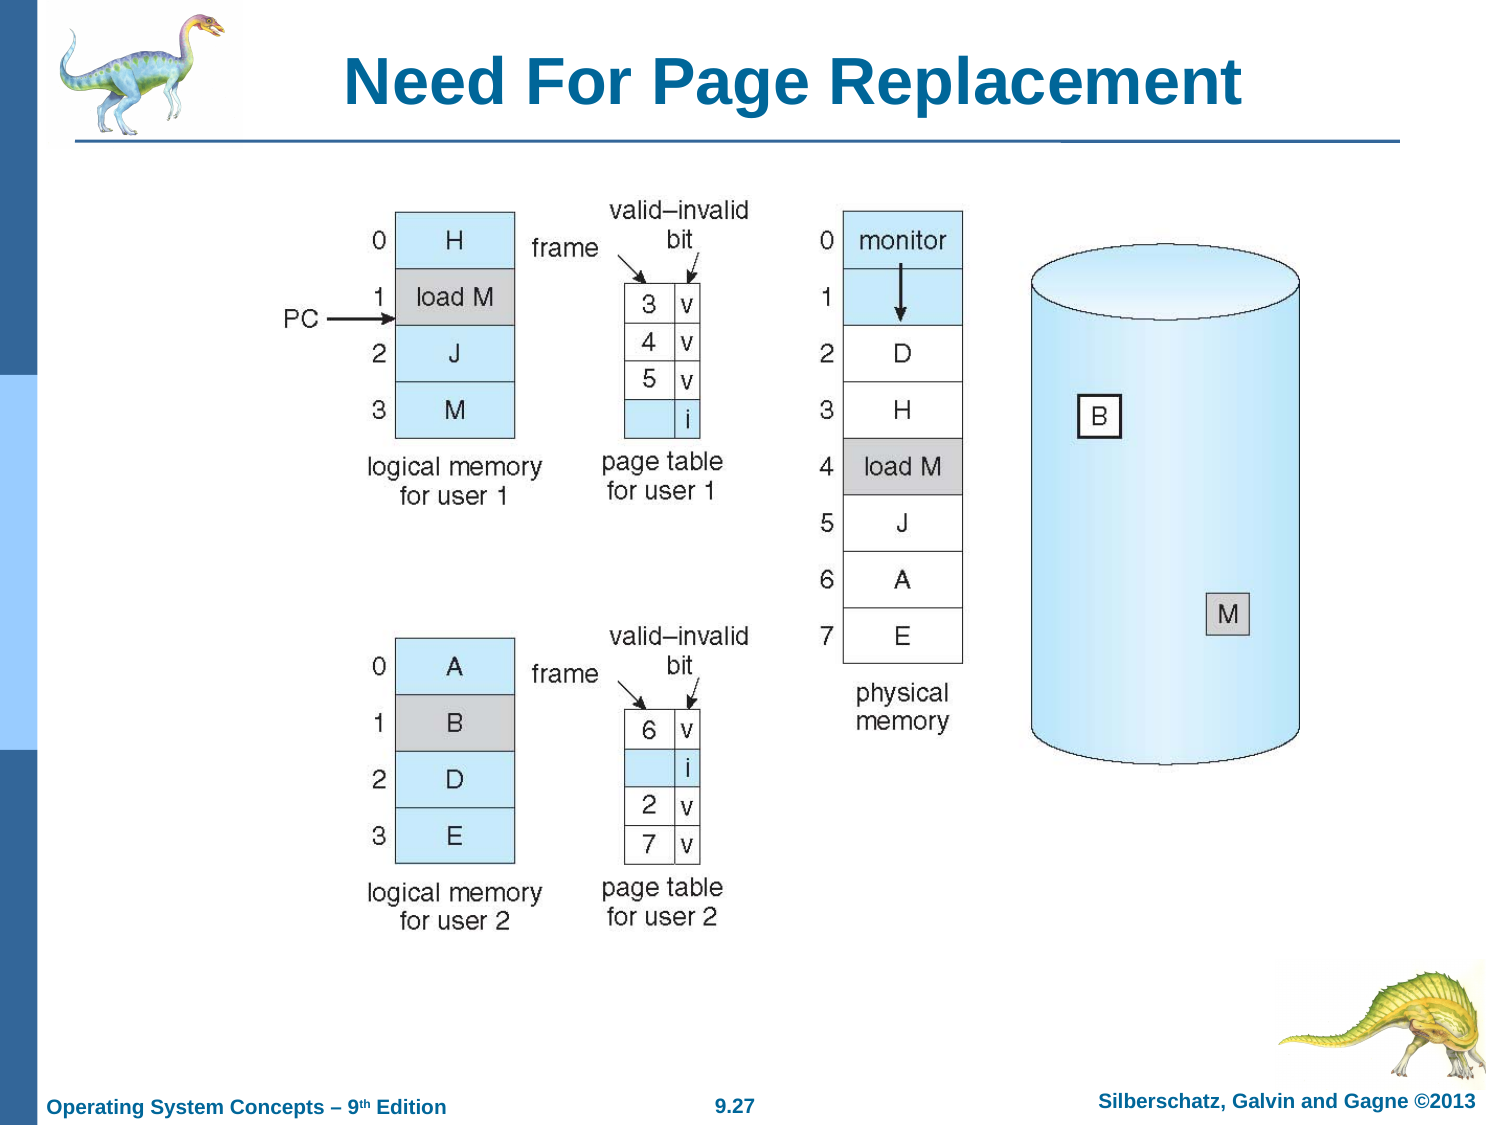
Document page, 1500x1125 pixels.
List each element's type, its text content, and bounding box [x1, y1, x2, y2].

picture [46, 0, 243, 149]
title Need For Page Replacement [162, 30, 1426, 126]
picture [283, 195, 1300, 936]
picture [1275, 959, 1486, 1090]
